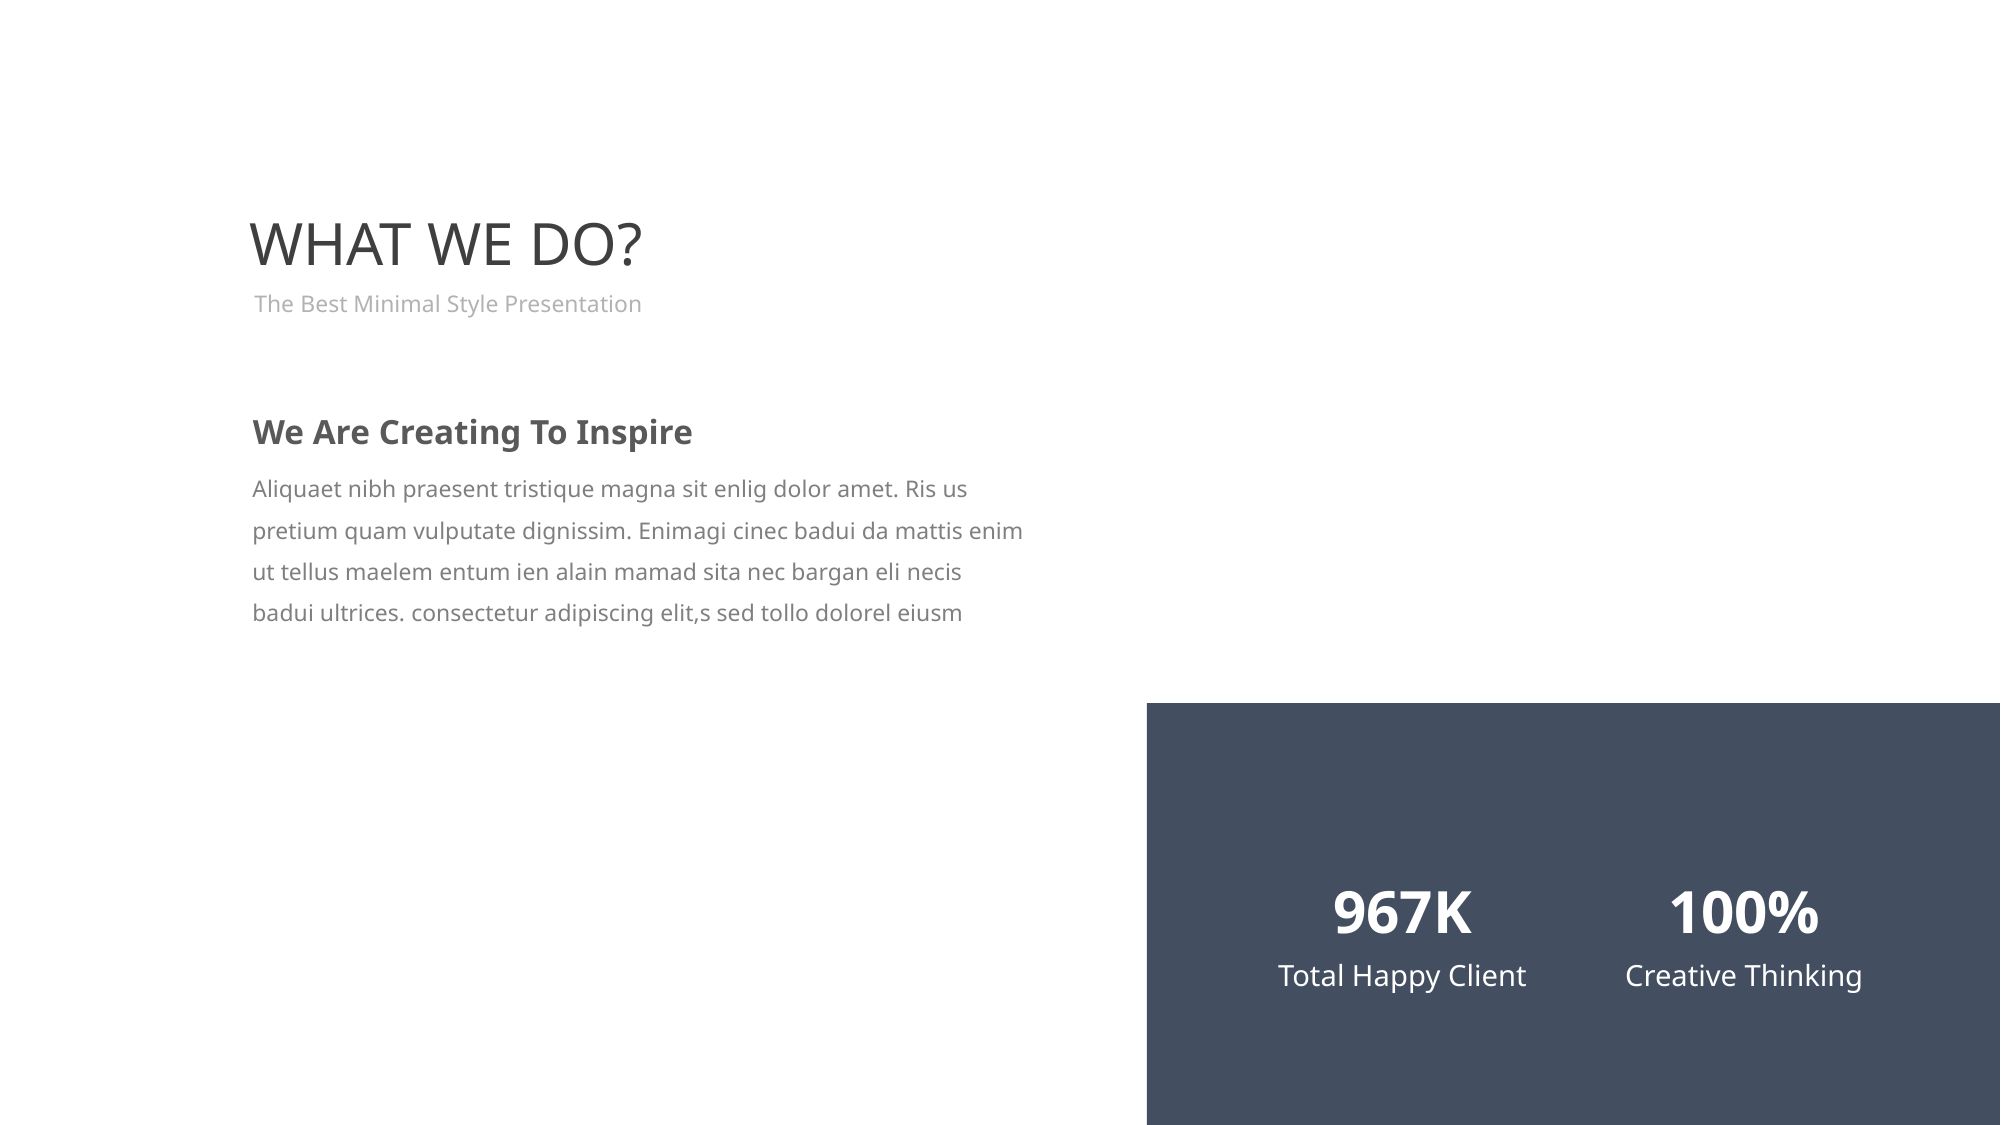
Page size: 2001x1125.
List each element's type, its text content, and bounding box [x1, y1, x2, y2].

text_box The Best Minimal Style Presentation [239, 282, 658, 325]
text_box Creative Thinking [1580, 932, 1908, 1000]
text_box 100% [1580, 832, 1908, 932]
text_box Aliquaet nibh praesent tristique magna sit enlig dolor amet. Ris us pretium quam vulputate dignissim. Enimagi cinec badui da mattis enim ut tellus maelem entum ien alain mamad sita nec bargan eli necis badui ultrices. consectetur adipiscing elit,s sed tollo dolorel eiusm [237, 454, 1044, 634]
text_box WHAT WE DO? [234, 199, 957, 285]
text_box We Are Creating To Inspire [238, 403, 709, 454]
picture [0, 0, 2000, 1125]
text_box Total Happy Client [1239, 932, 1566, 1000]
text_box 967K [1239, 832, 1566, 932]
